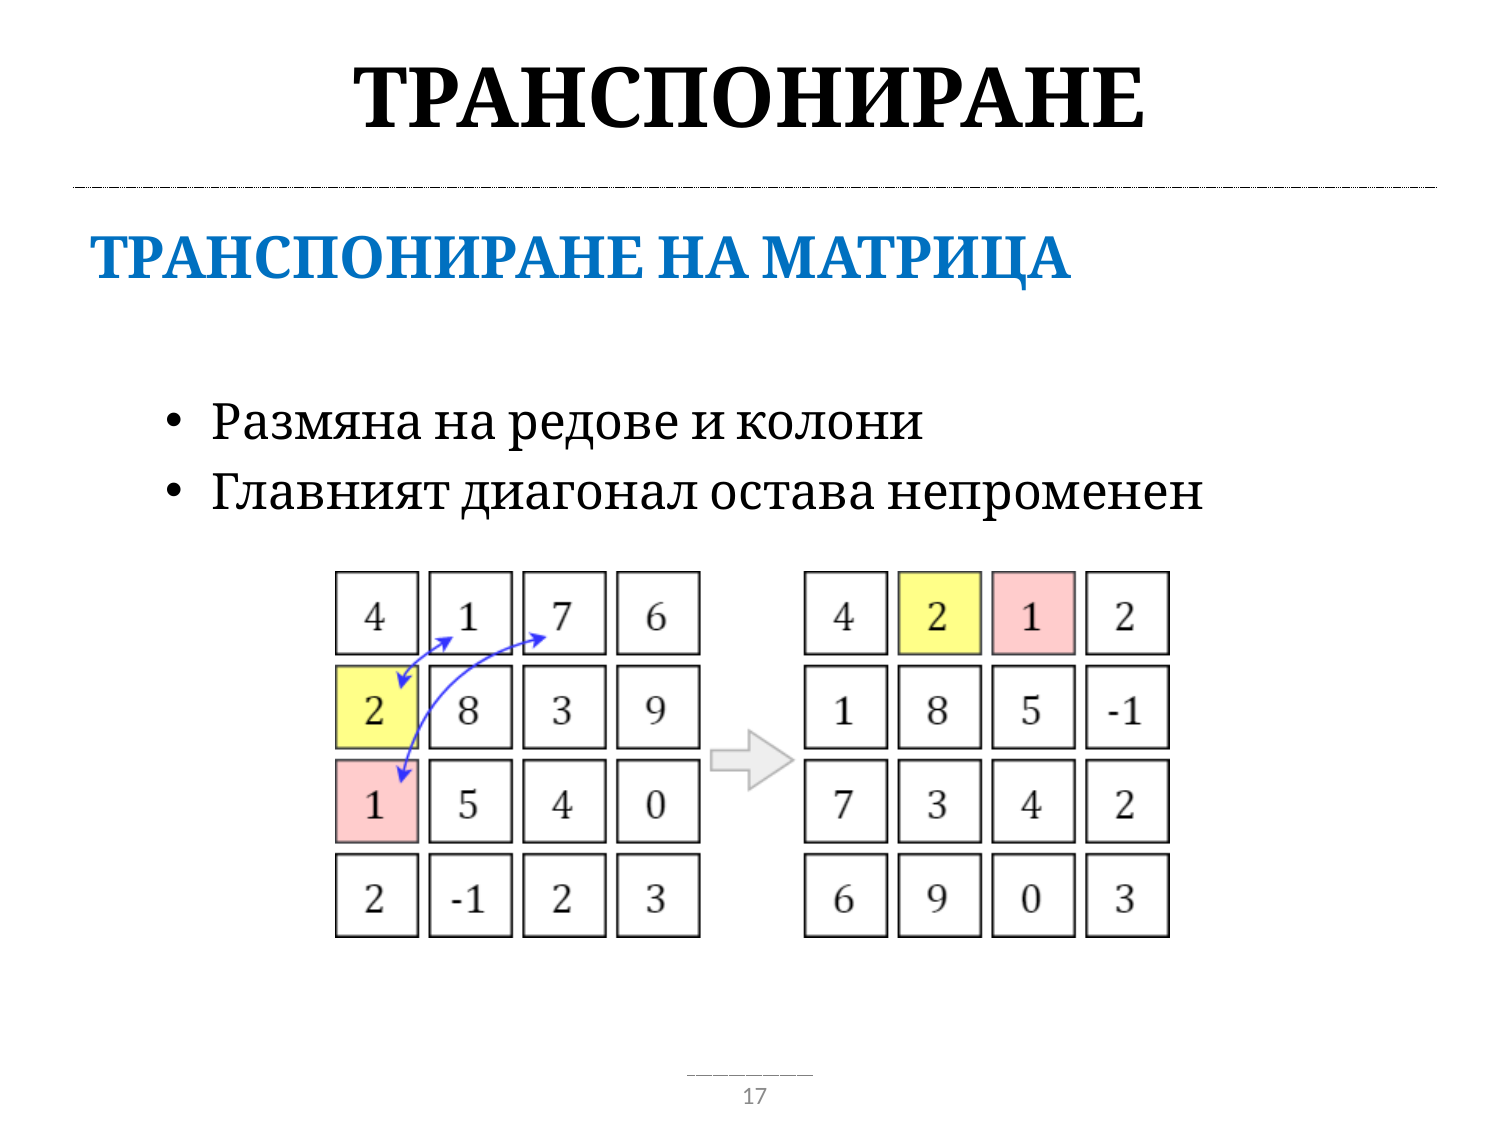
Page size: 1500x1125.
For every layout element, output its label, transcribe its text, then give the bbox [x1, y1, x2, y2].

slide_number 17 [579, 1065, 930, 1125]
title Транспониране [0, 0, 1500, 188]
picture [334, 571, 1170, 938]
